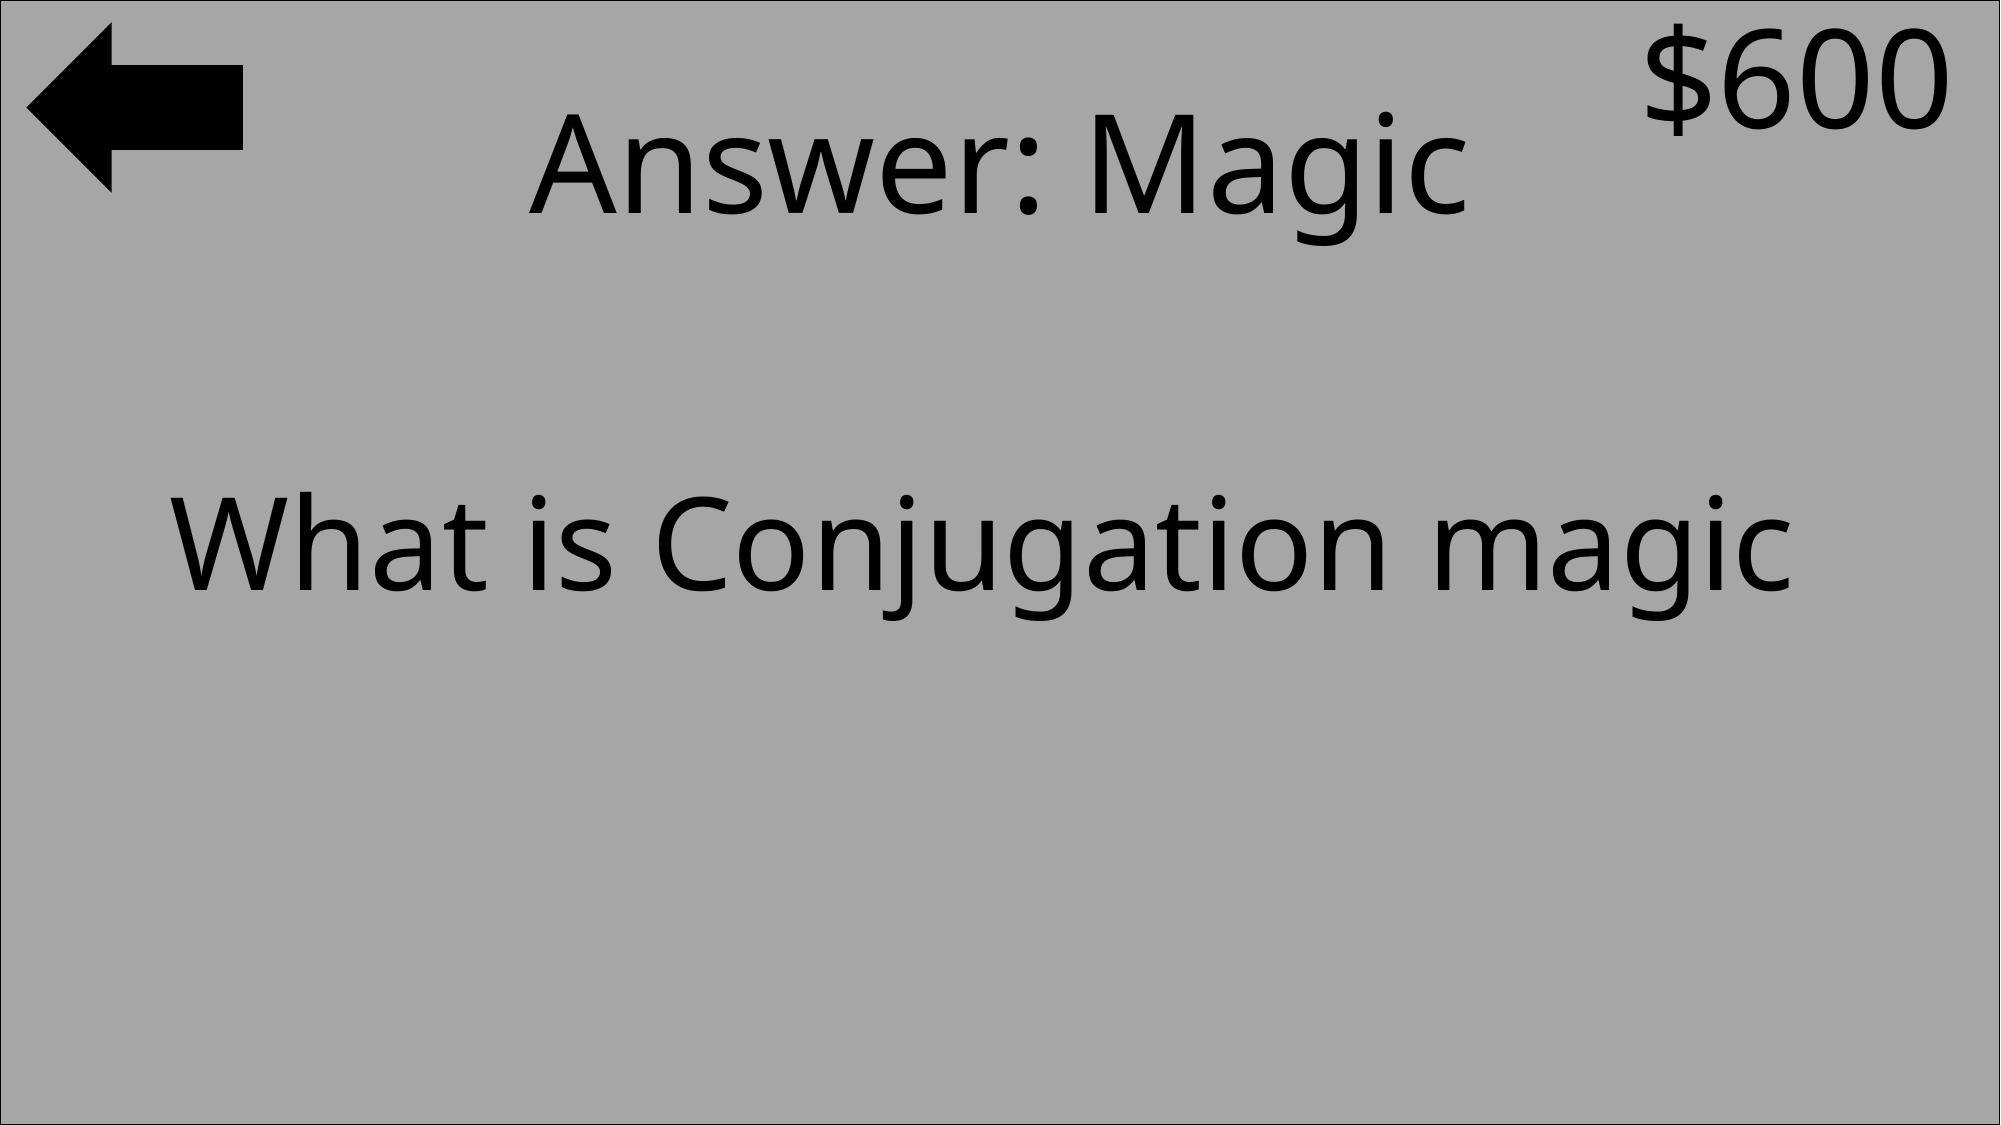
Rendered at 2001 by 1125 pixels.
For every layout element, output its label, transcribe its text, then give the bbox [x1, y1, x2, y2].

text_box Answer: Magic [137, 59, 1863, 278]
text_box [0, 0, 2000, 1125]
text_box $600 [1593, 1, 2000, 167]
text_box [26, 22, 243, 193]
text_box What is Conjugation magic [137, 471, 1863, 661]
